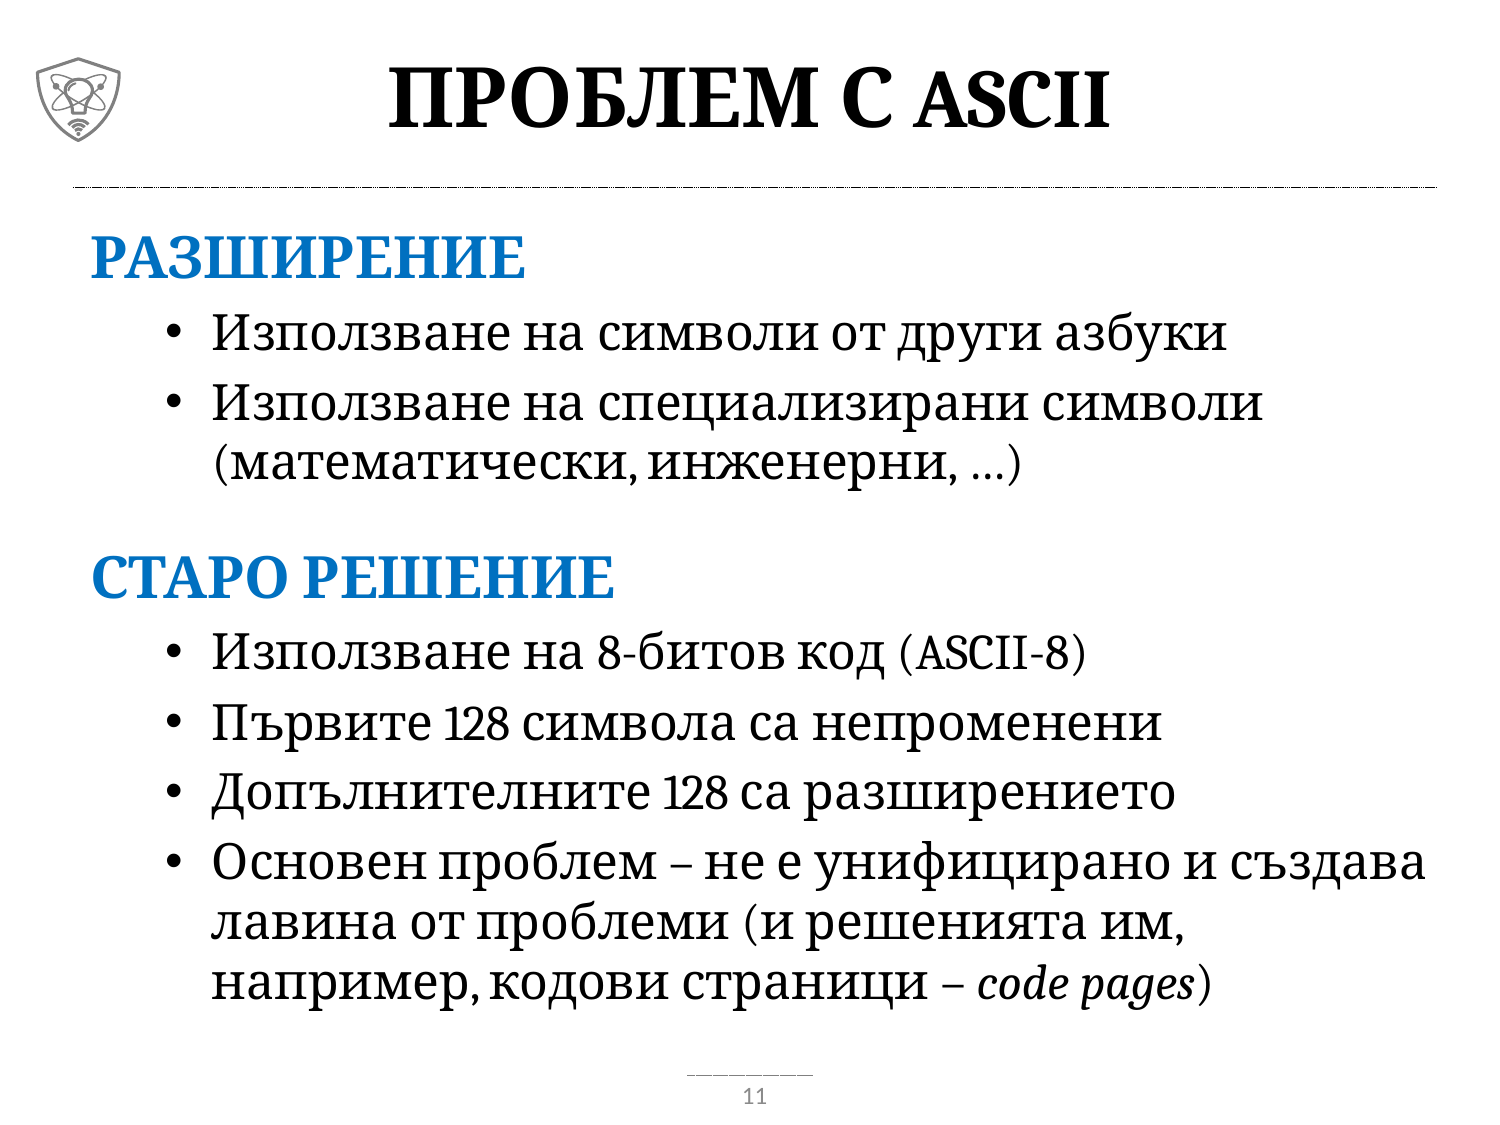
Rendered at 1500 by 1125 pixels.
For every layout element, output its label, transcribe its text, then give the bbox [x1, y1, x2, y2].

slide_number 11 [579, 1065, 930, 1125]
list Разширение Използване на символи от други азбуки Използване на специализирани символи (математически, инженерни, …) Старо решение Използване на 8-битов код (ASCII-8) Първите 128 символа са непроменени Допълнителните 128 са разширението Основен проблем – не е унифицирано и създава лавина от проблеми (и решенията им, например, кодови страници – code pages) [75, 212, 1450, 1063]
title Проблем с ASCII [0, 0, 1500, 188]
